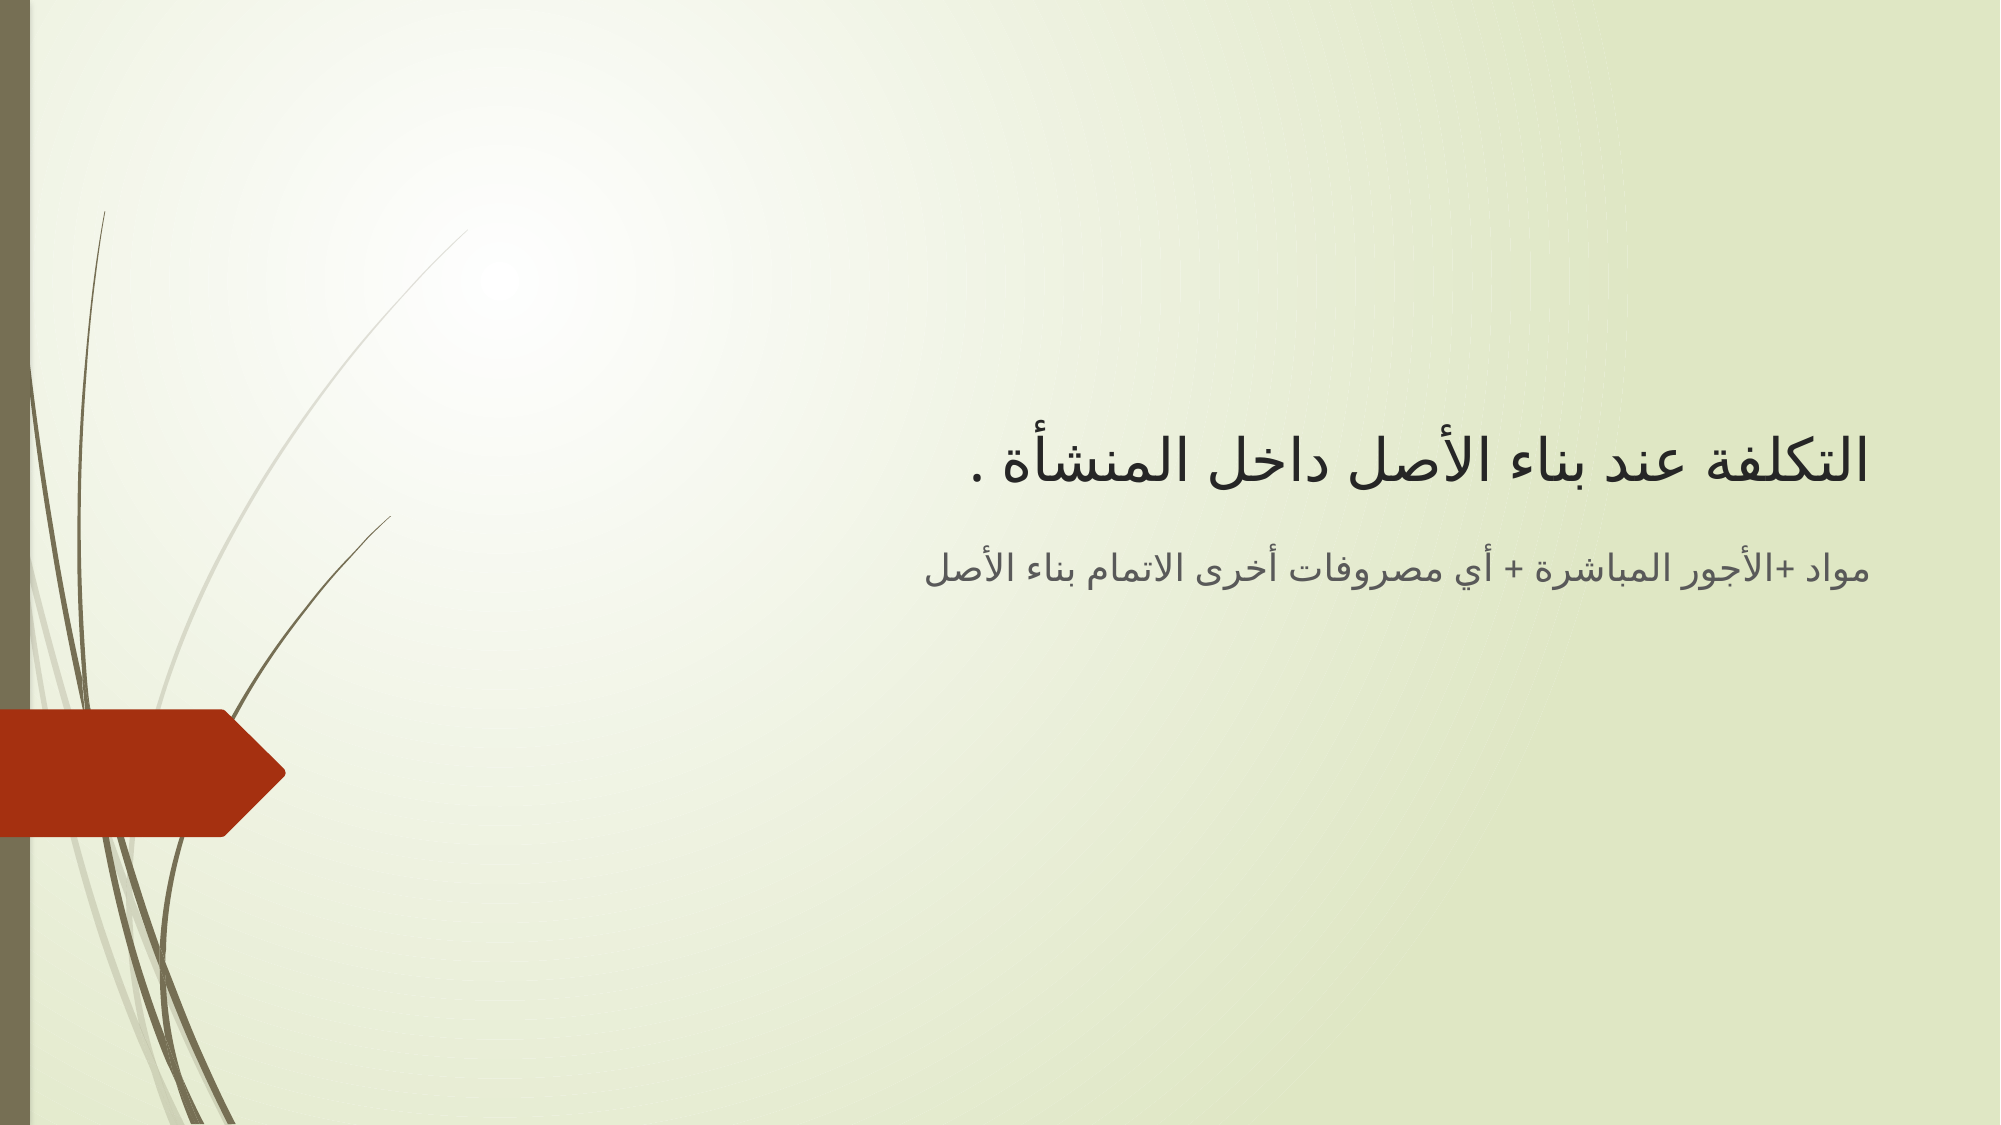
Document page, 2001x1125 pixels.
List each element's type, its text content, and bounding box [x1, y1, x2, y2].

title التكلفة عند بناء الأصل داخل المنشأة . [424, 412, 1888, 536]
subtitle مواد +الأجور المباشرة + أي مصروفات أخرى الاتمام بناء الأصل [424, 536, 1888, 969]
